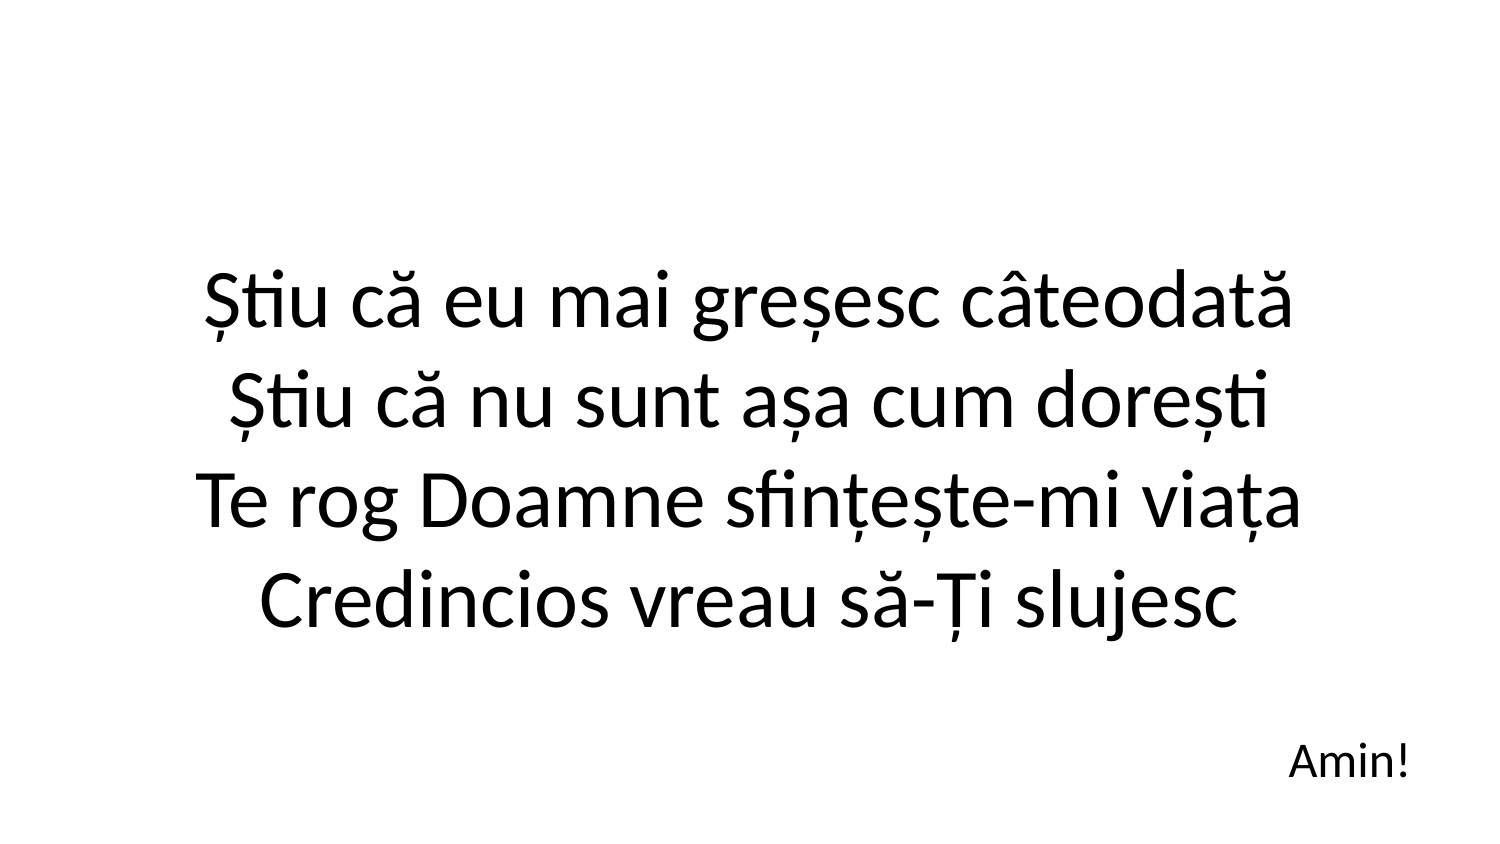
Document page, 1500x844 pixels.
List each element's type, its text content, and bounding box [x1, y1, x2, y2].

text_box Amin! [1273, 674, 1427, 795]
text_box Știu că eu mai greșesc câteodată Știu că nu sunt așa cum dorești Te rog Doamne sfințește-mi viața Credincios vreau să-Ți slujesc [180, 192, 1320, 652]
